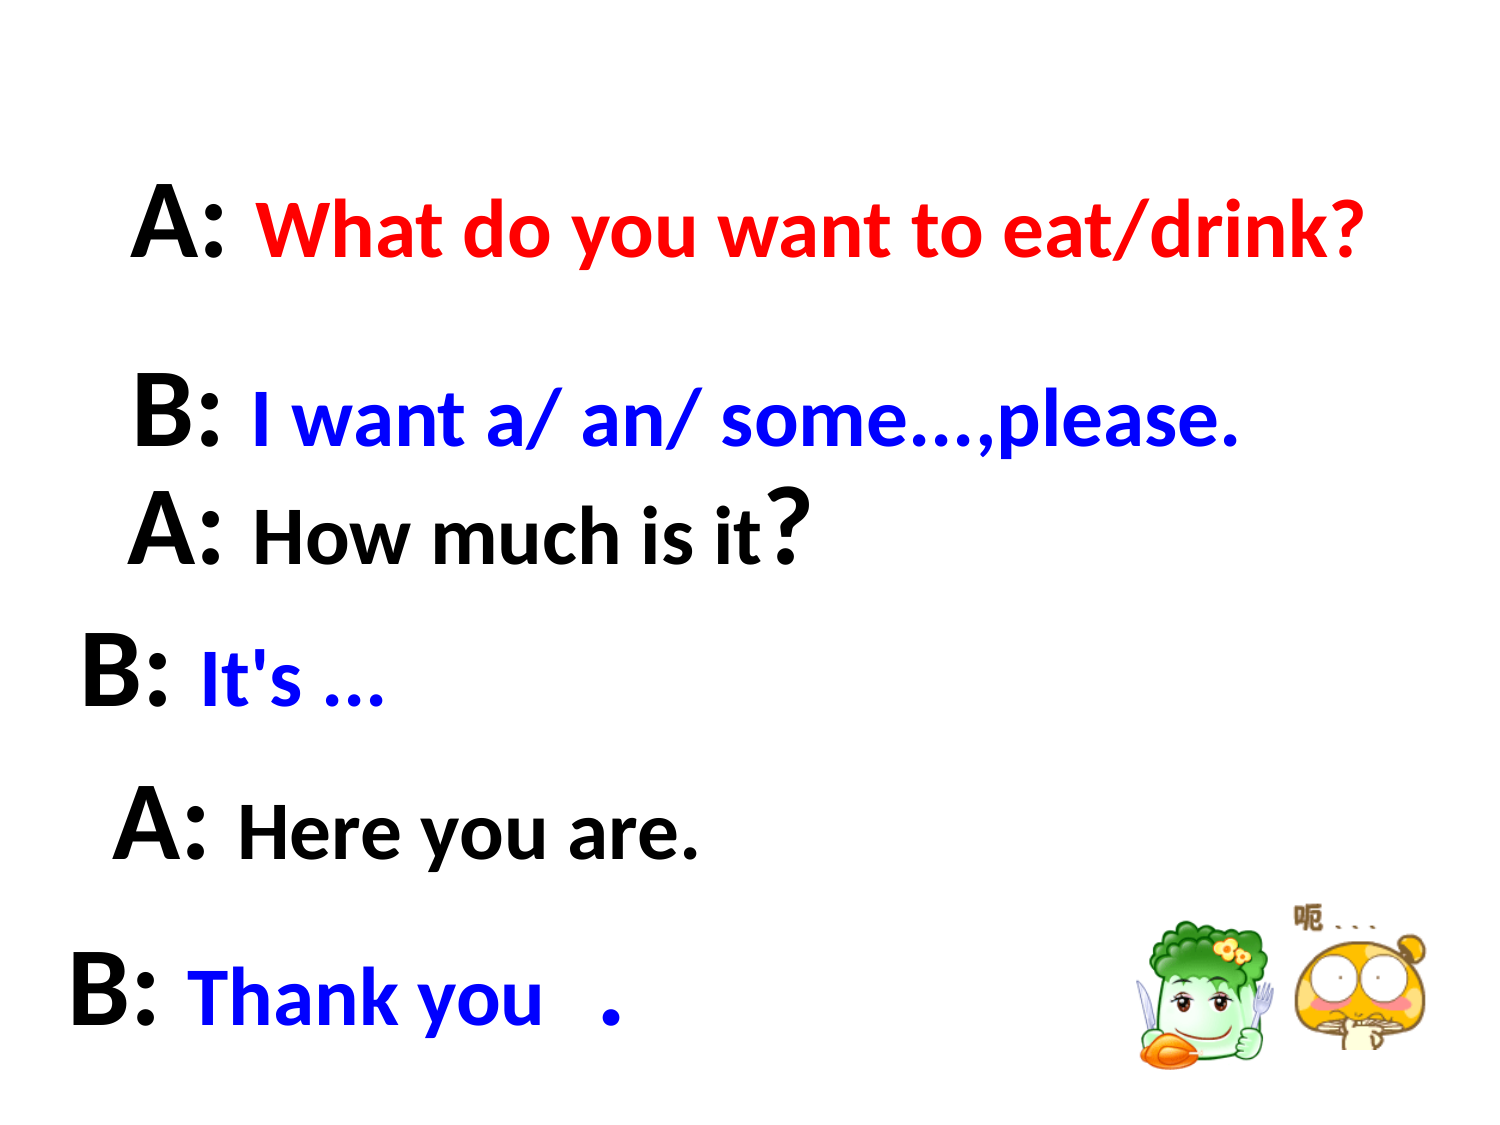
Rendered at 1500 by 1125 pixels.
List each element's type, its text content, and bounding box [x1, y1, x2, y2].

text_box A: Here you are. [97, 739, 717, 890]
text_box B: Thank you . [53, 905, 845, 1125]
text_box A: How much is it? [112, 444, 830, 594]
text_box B: I want a/ an/ some...,please. [116, 326, 1259, 476]
text_box B: It's ... [64, 586, 595, 871]
picture [1127, 892, 1438, 1070]
text_box A: What do you want to eat/drink? [115, 137, 1383, 287]
